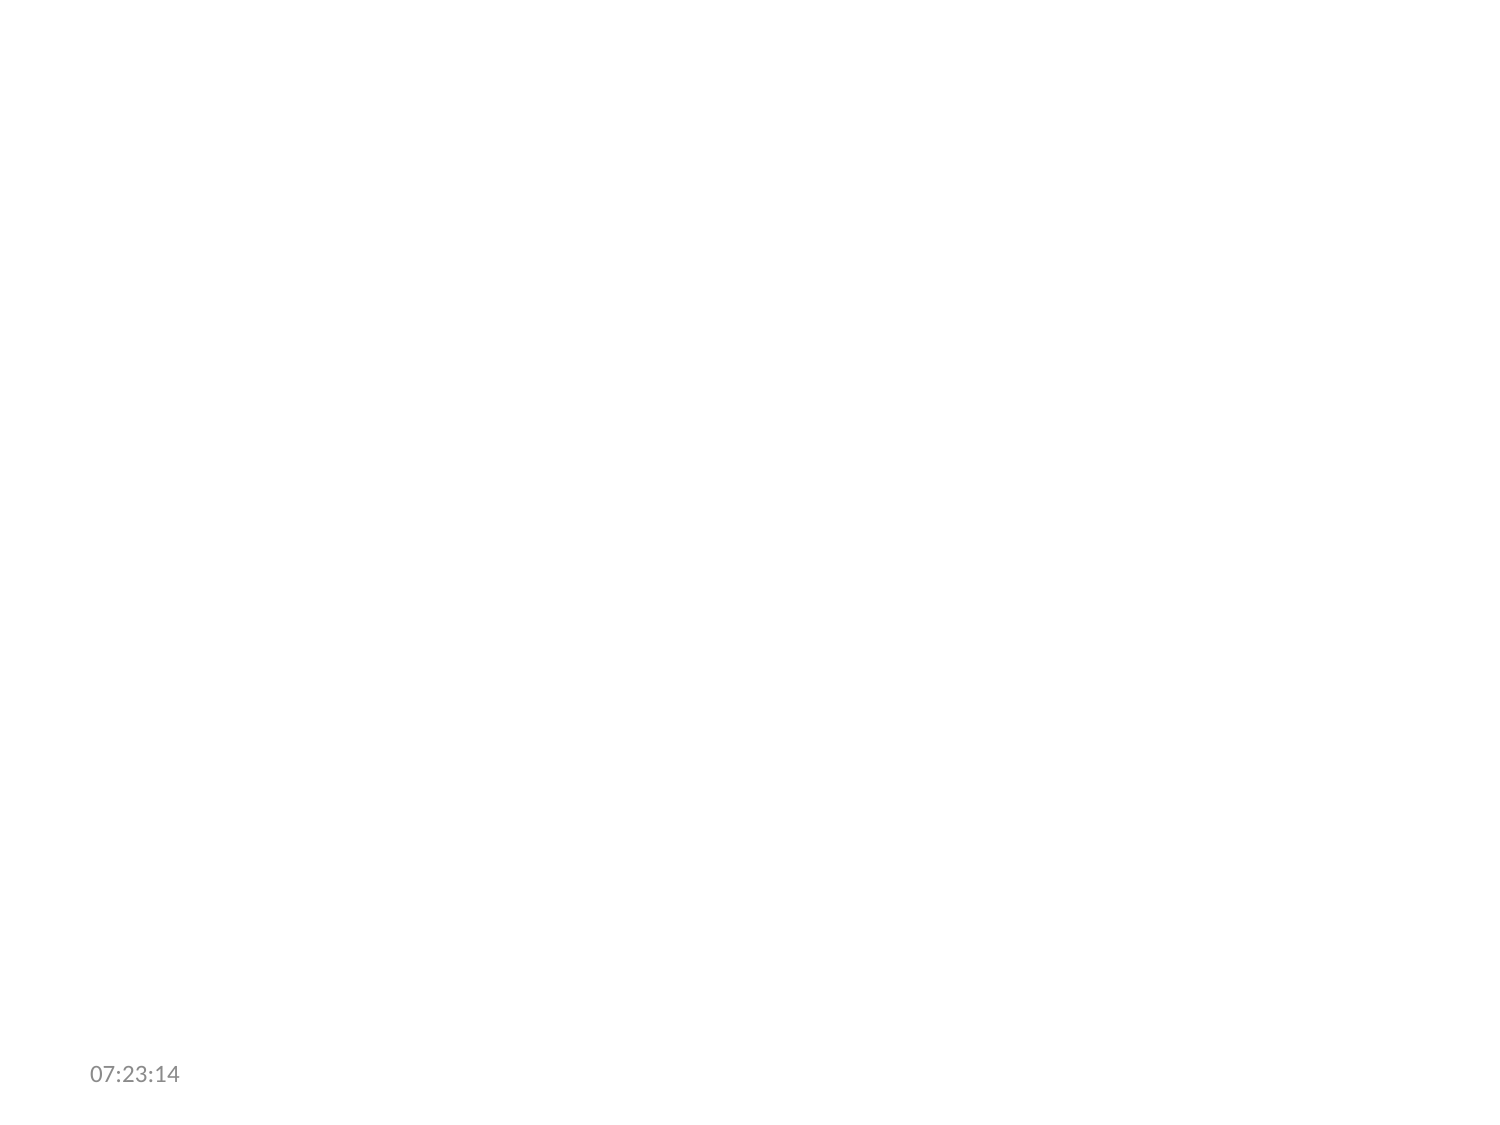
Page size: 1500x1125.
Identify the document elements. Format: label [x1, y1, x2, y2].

slide_number [75, 1042, 425, 1103]
